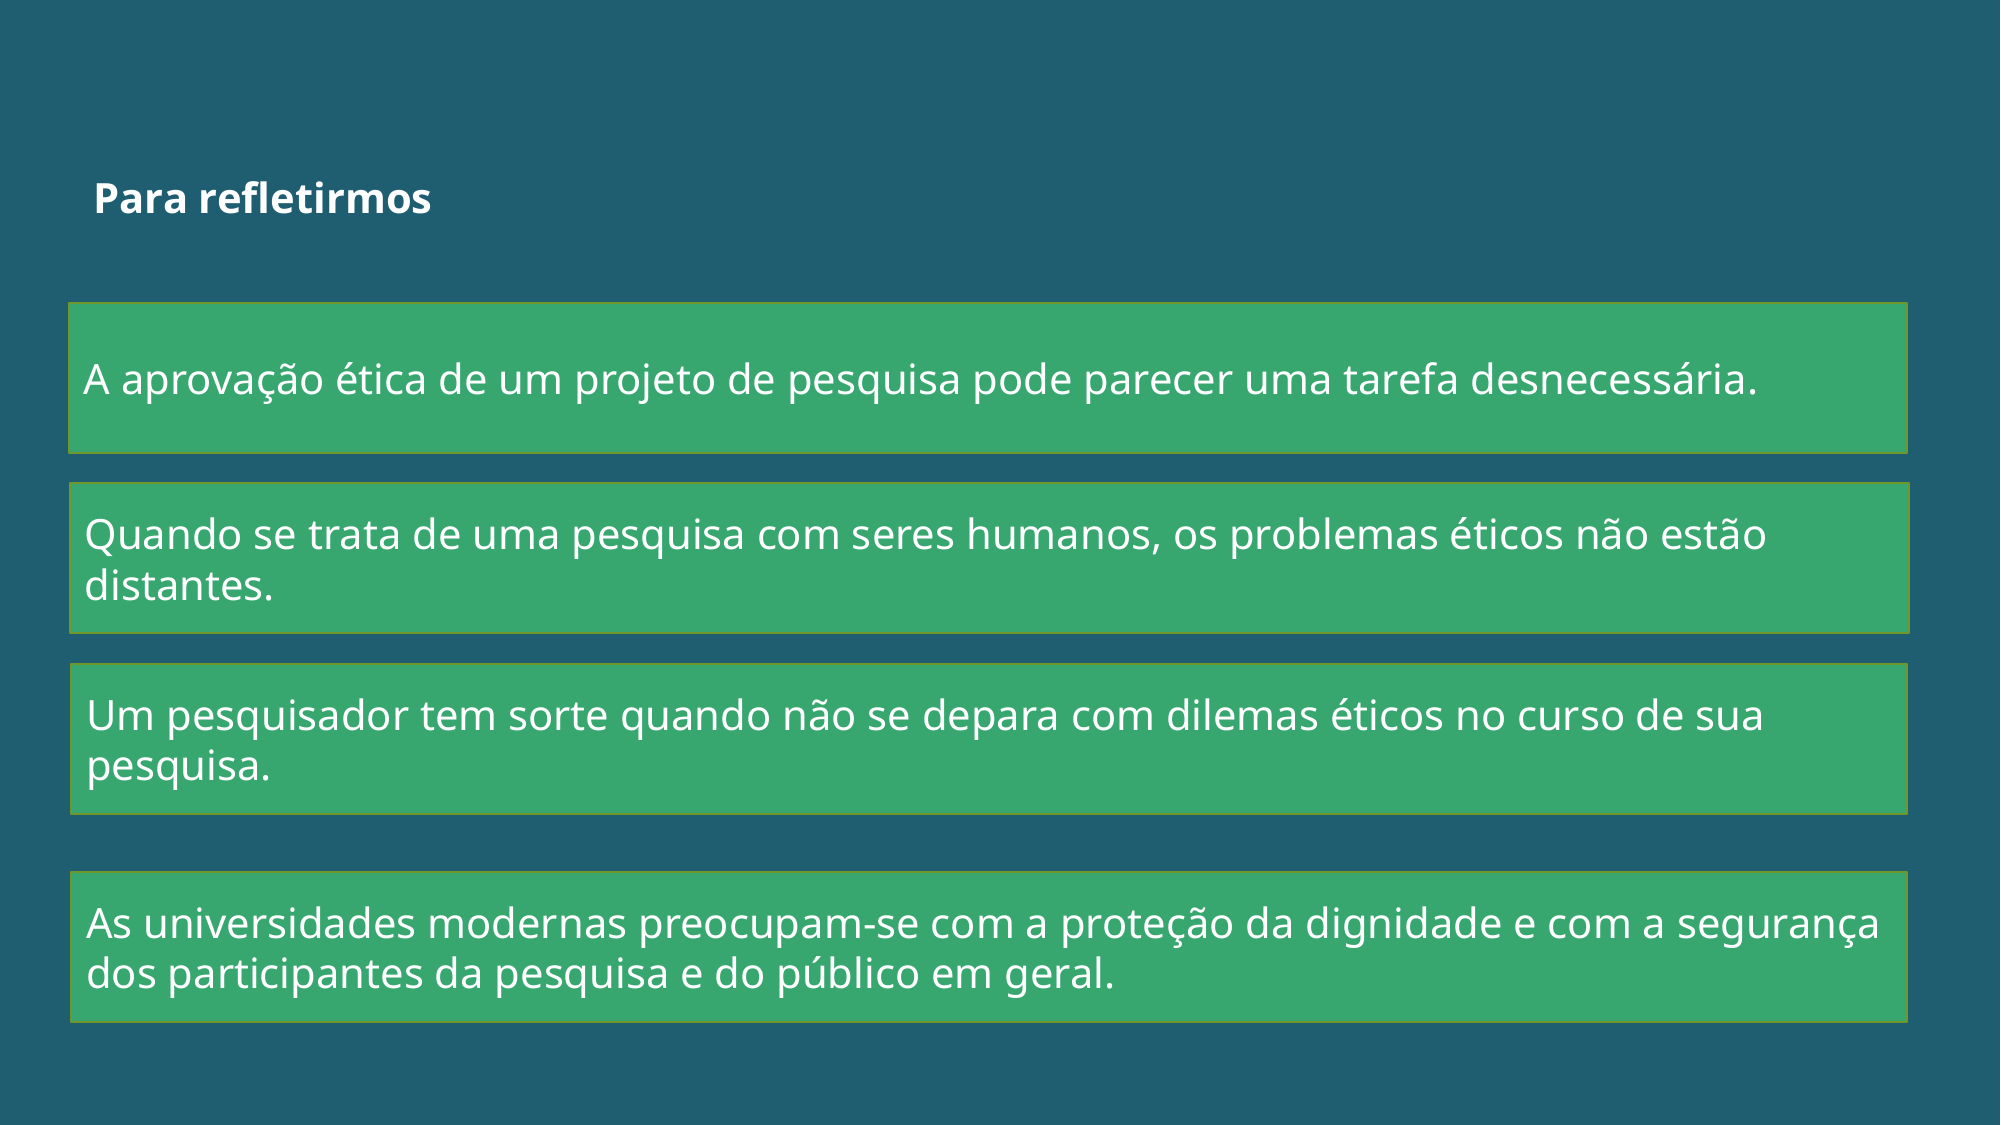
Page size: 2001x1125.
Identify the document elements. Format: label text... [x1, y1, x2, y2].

text_box Para refletirmos [78, 161, 448, 230]
text_box A aprovação ética de um projeto de pesquisa pode parecer uma tarefa desnecessária. [68, 302, 1908, 454]
text_box As universidades modernas preocupam-se com a proteção da dignidade e com a segurança dos participantes da pesquisa e do público em geral. [70, 871, 1908, 1023]
text_box Um pesquisador tem sorte quando não se depara com dilemas éticos no curso de sua pesquisa. [70, 663, 1908, 815]
text_box [49, 97, 1908, 966]
text_box Quando se trata de uma pesquisa com seres humanos, os problemas éticos não estão distantes. [69, 482, 1910, 634]
